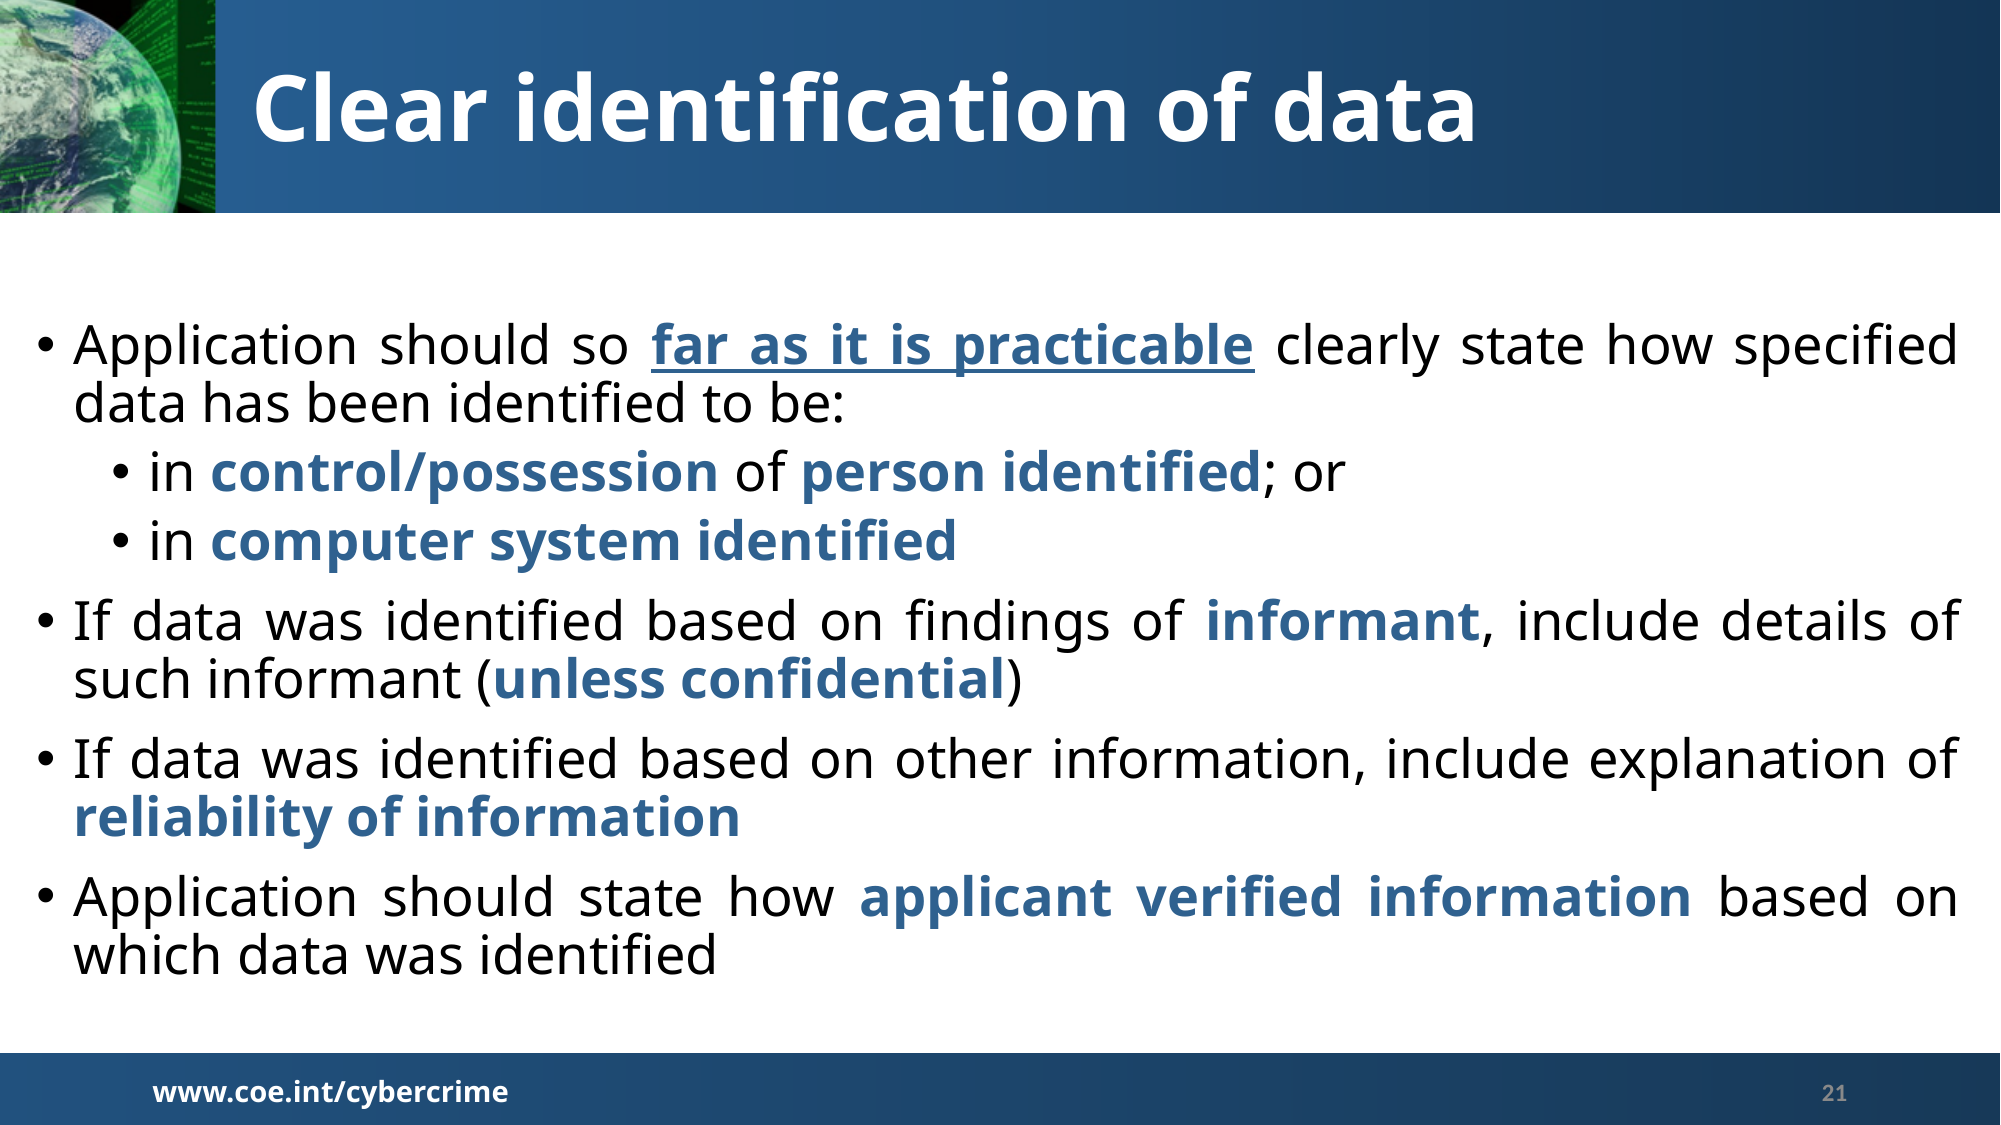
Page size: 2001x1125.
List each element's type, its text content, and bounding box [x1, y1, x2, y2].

list Application should so far as it is practicable clearly state how specified data has been identified to be: in control/possession of person identified; or in computer system identified If data was identified based on findings of informant, include details of such informant (unless confidential) If data was identified based on other information, include explanation of reliability of information Application should state how applicant verified information based on which data was identified [21, 224, 1976, 1028]
slide_number 21 [1412, 1061, 1863, 1121]
slide_number www.coe.int/cybercrime [137, 1061, 588, 1121]
picture [0, 0, 2000, 213]
text_box Clear identification of data [236, 18, 1933, 206]
